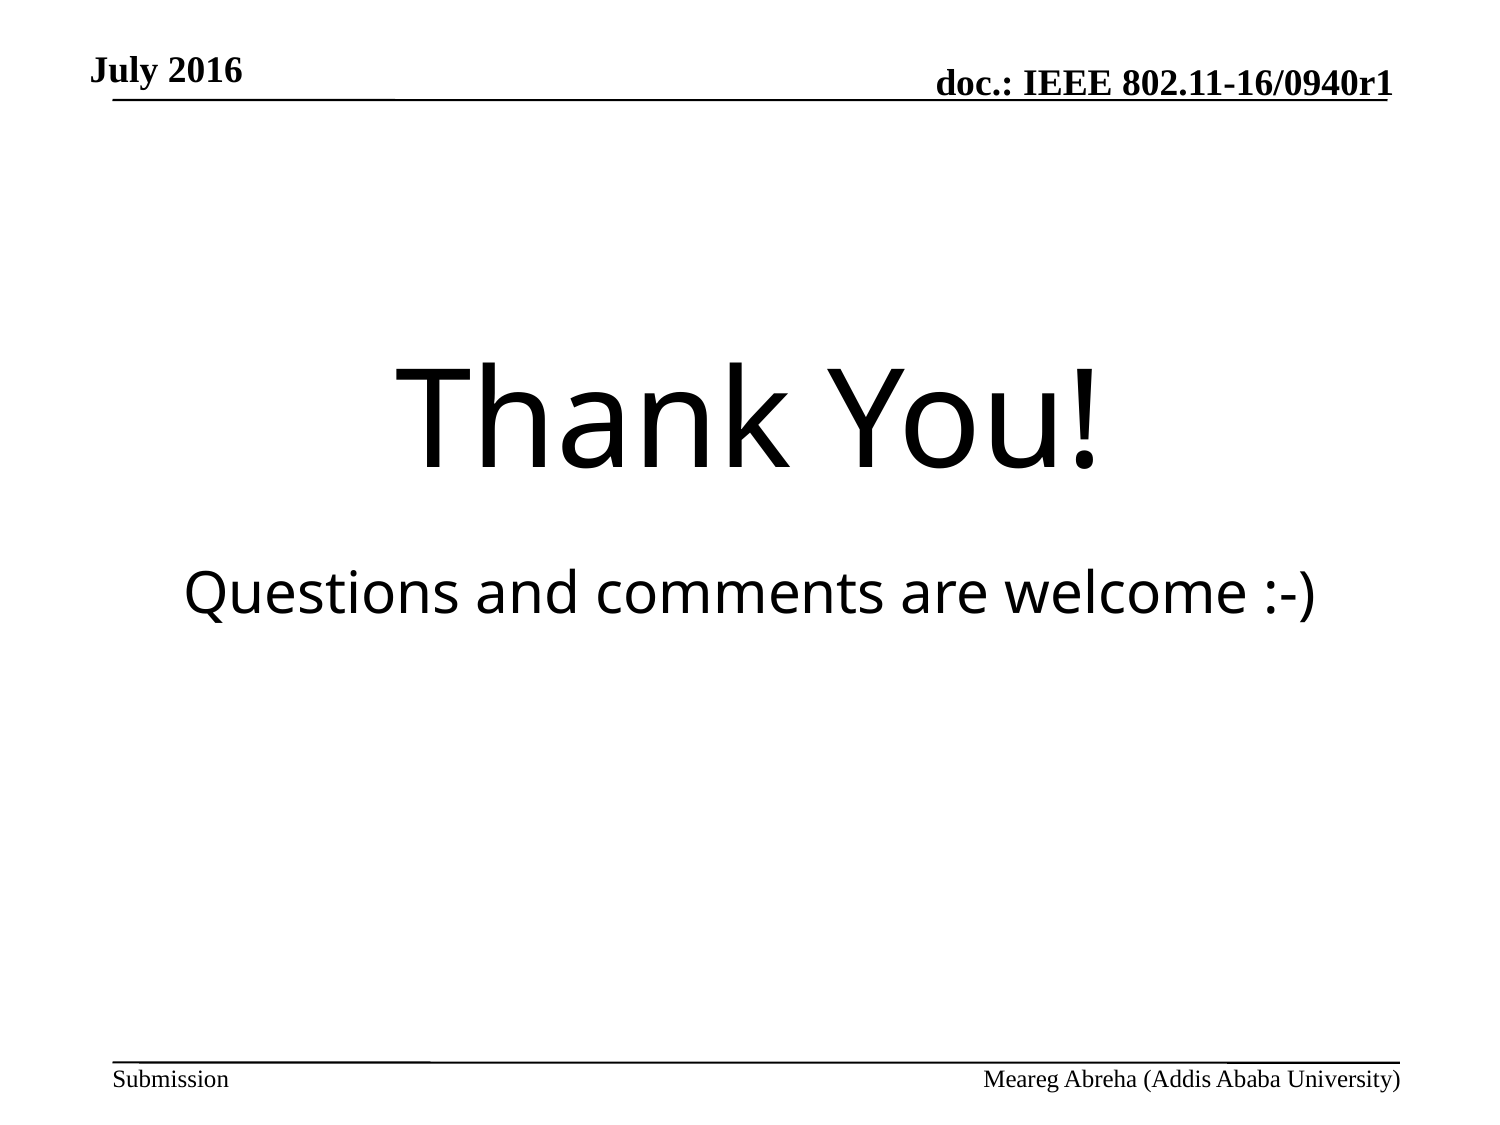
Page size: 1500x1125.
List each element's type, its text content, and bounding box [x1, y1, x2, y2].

text_box Thank You! Questions and comments are welcome :-) [75, 262, 1425, 1005]
footer Meareg Abreha (Addis Ababa University) [902, 1061, 1402, 1093]
text_box [75, 45, 1425, 232]
text_box July 2016 [74, 37, 258, 98]
